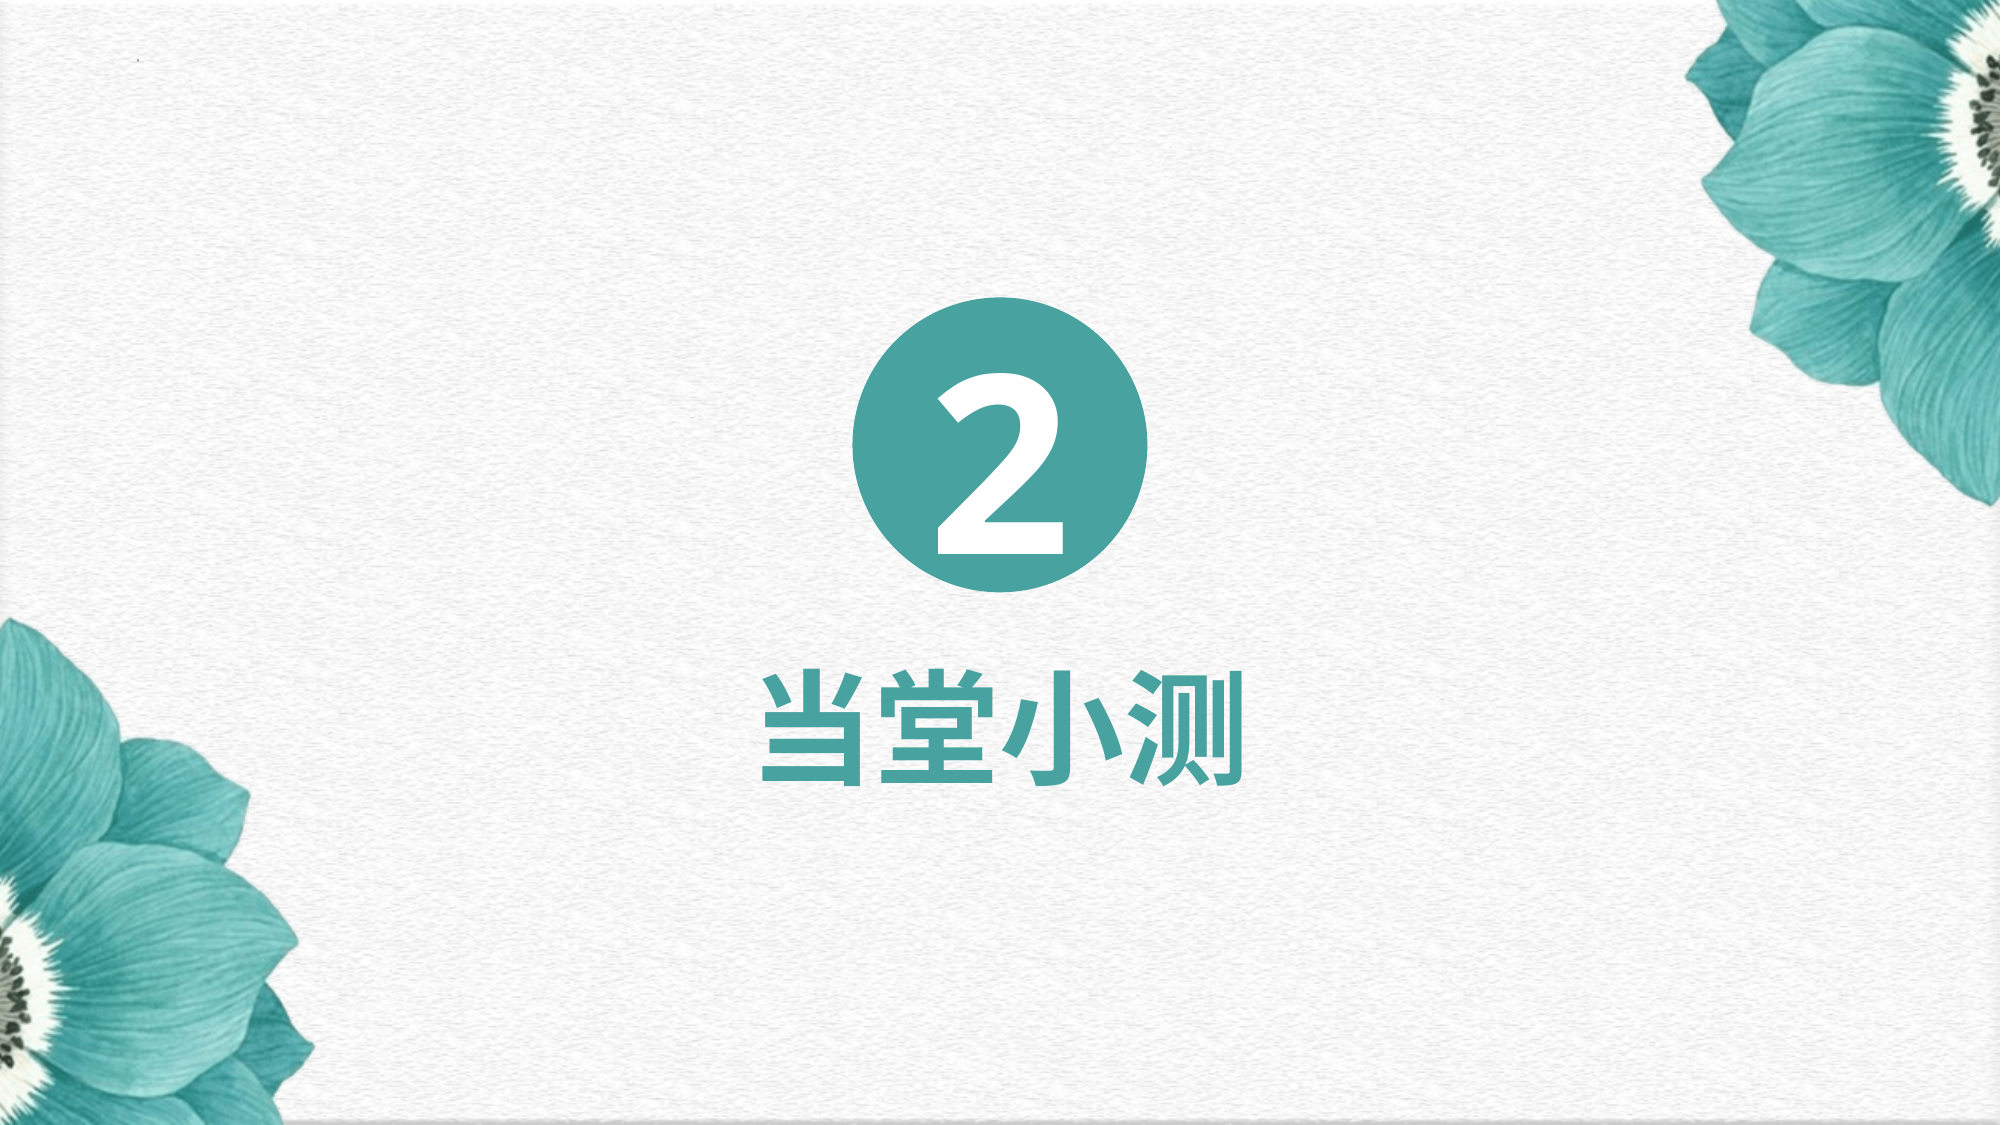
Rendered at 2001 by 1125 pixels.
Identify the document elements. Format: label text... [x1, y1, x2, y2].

text_box 2 [913, 297, 1087, 613]
text_box [851, 324, 913, 566]
picture [0, 0, 2000, 1125]
text_box [1087, 324, 1149, 566]
text_box 当堂小测 [735, 643, 1265, 808]
